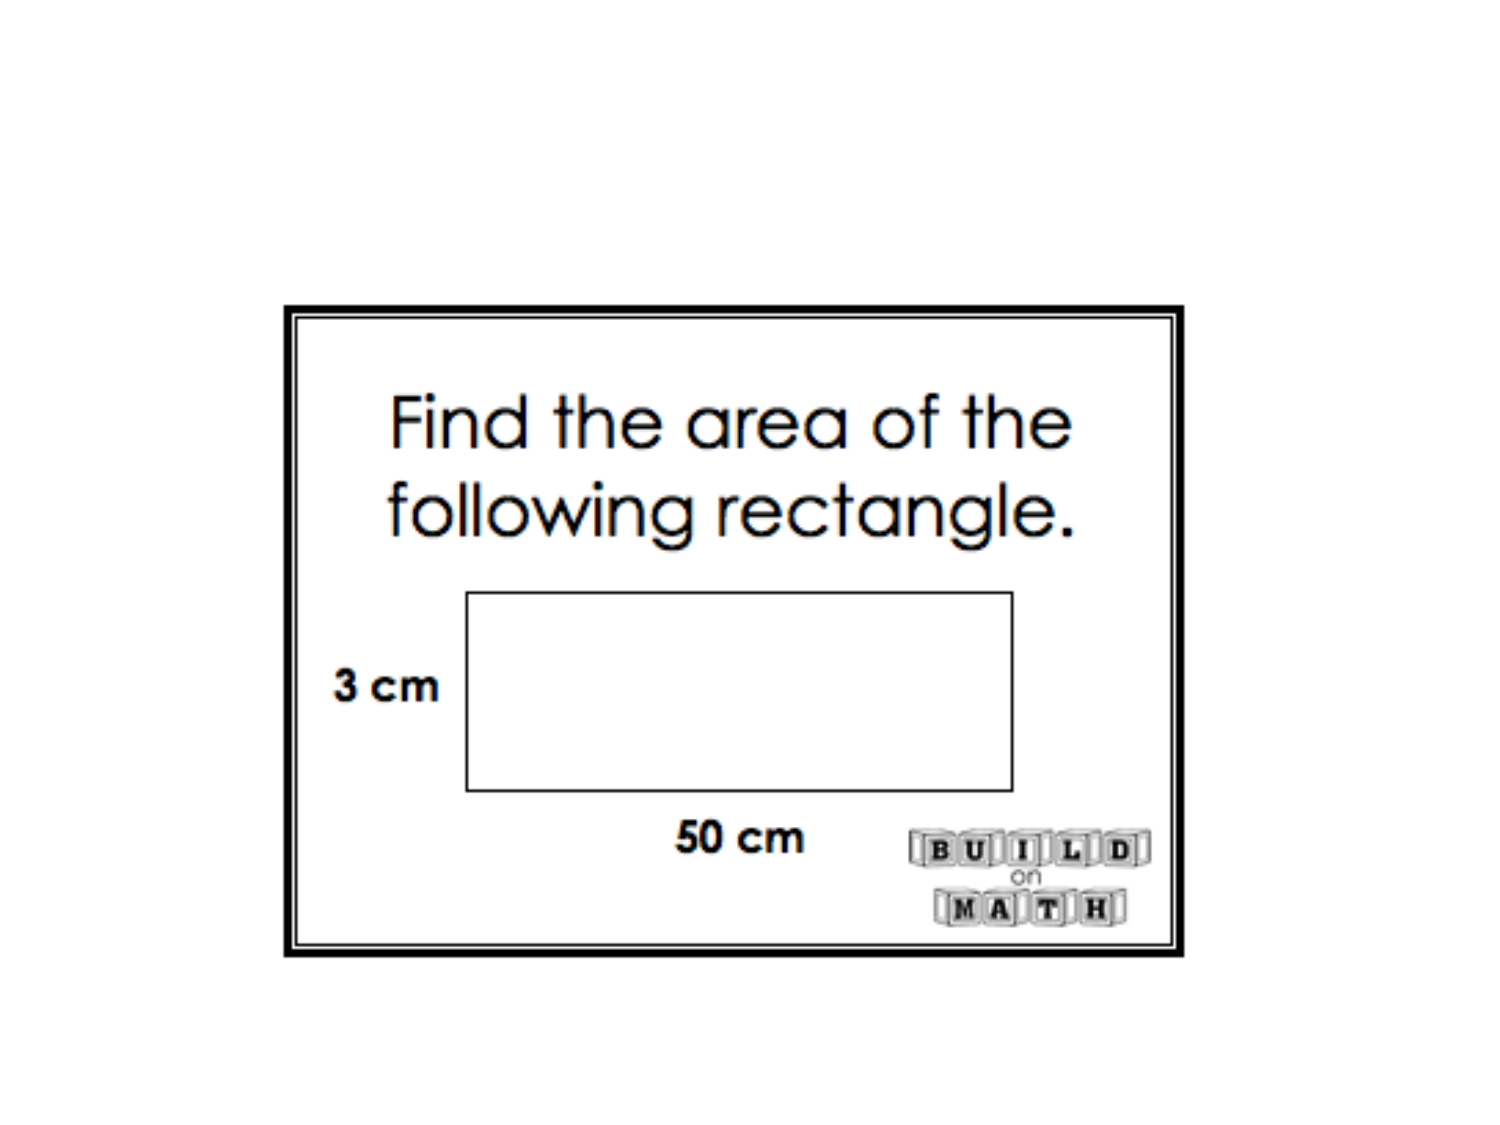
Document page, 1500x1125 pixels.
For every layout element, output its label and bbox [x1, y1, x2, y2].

list [74, 262, 1426, 1006]
